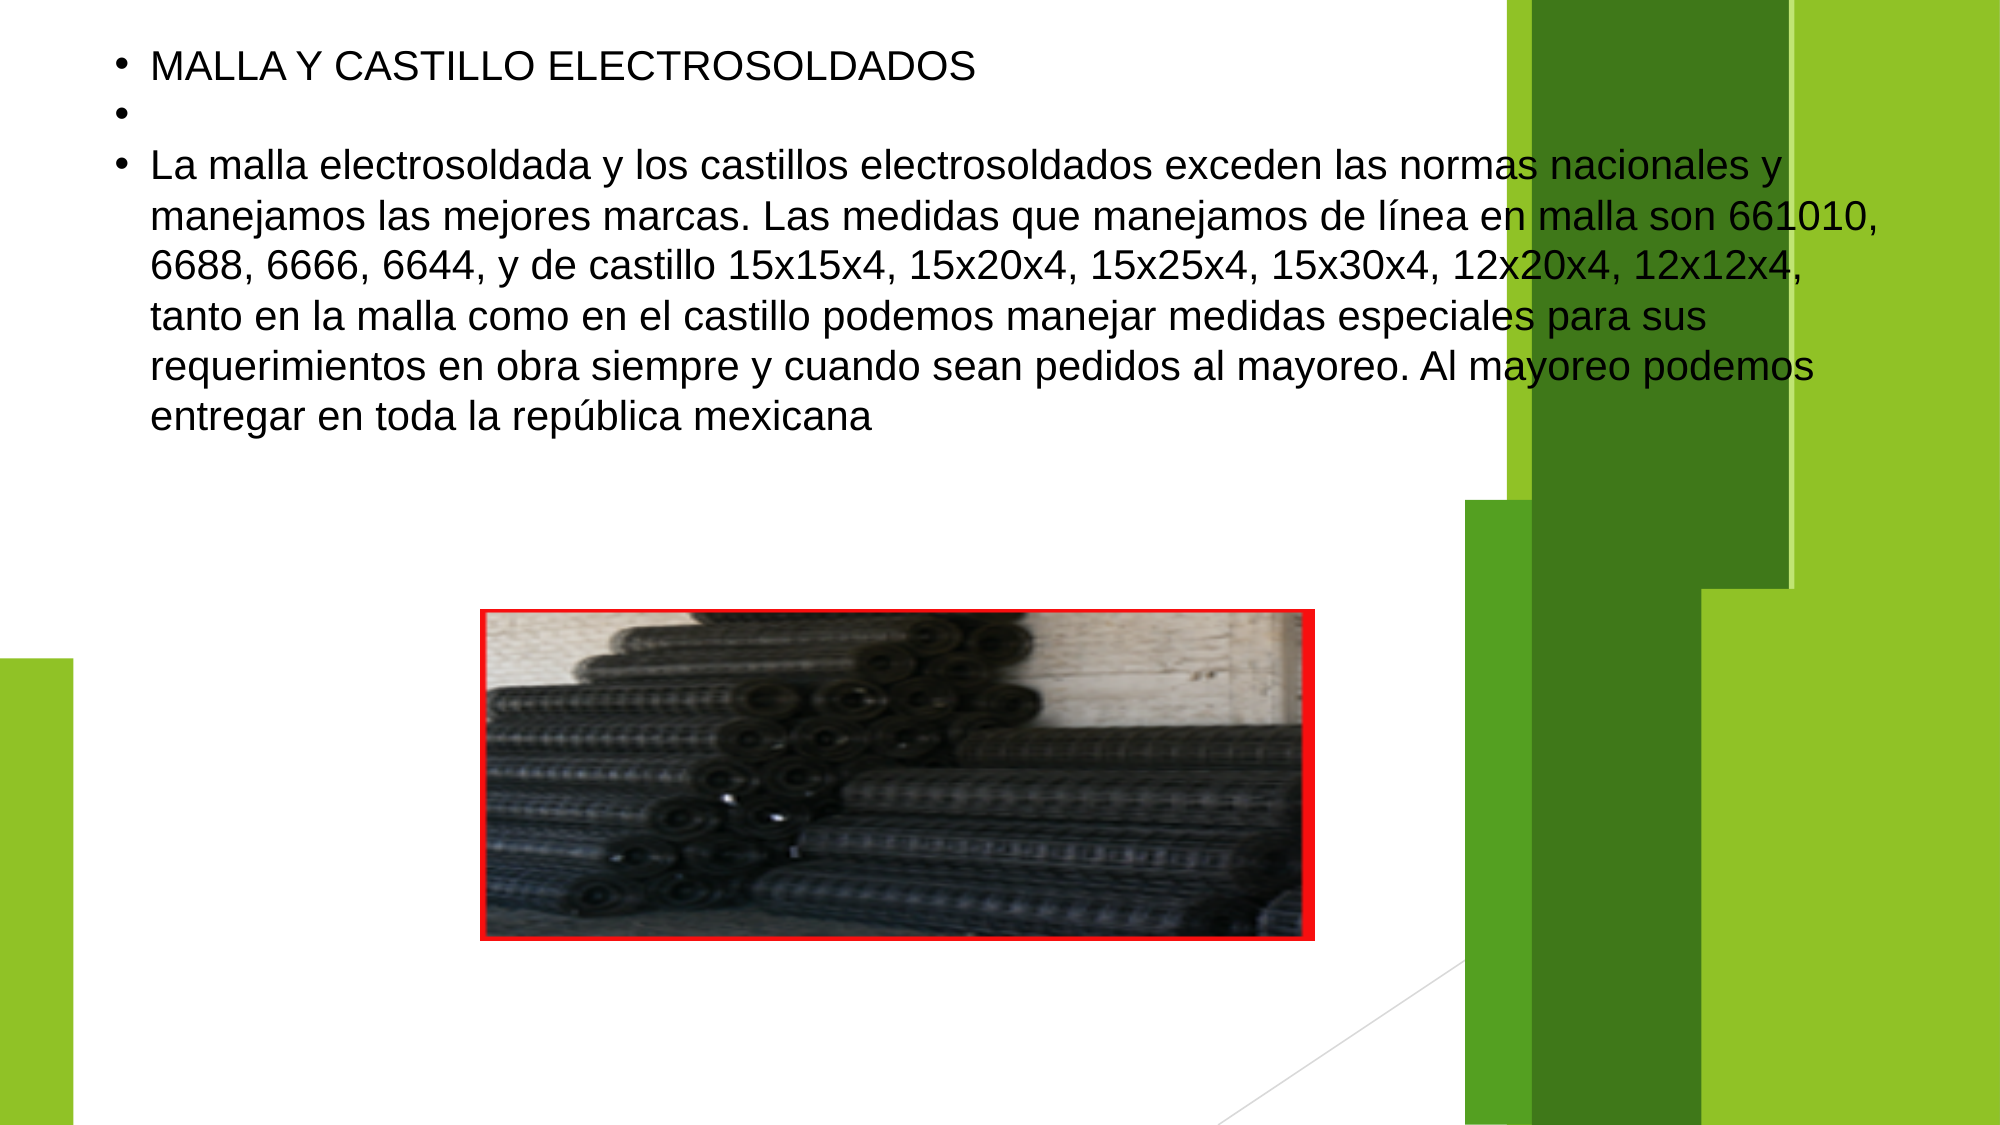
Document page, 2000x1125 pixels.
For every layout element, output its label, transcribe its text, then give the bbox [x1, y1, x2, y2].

picture [479, 609, 1315, 941]
text_box MALLA Y CASTILLO ELECTROSOLDADOS La malla electrosoldada y los castillos electrosoldados exceden las normas nacionales y manejamos las mejores marcas. Las medidas que manejamos de línea en malla son 661010, 6688, 6666, 6644, y de castillo 15x15x4, 15x20x4, 15x25x4, 15x30x4, 12x20x4, 12x12x4, tanto en la malla como en el castillo podemos manejar medidas especiales para sus requerimientos en obra siempre y cuando sean pedidos al mayoreo. Al mayoreo podemos entregar en toda la república mexicana [99, 30, 1900, 1094]
